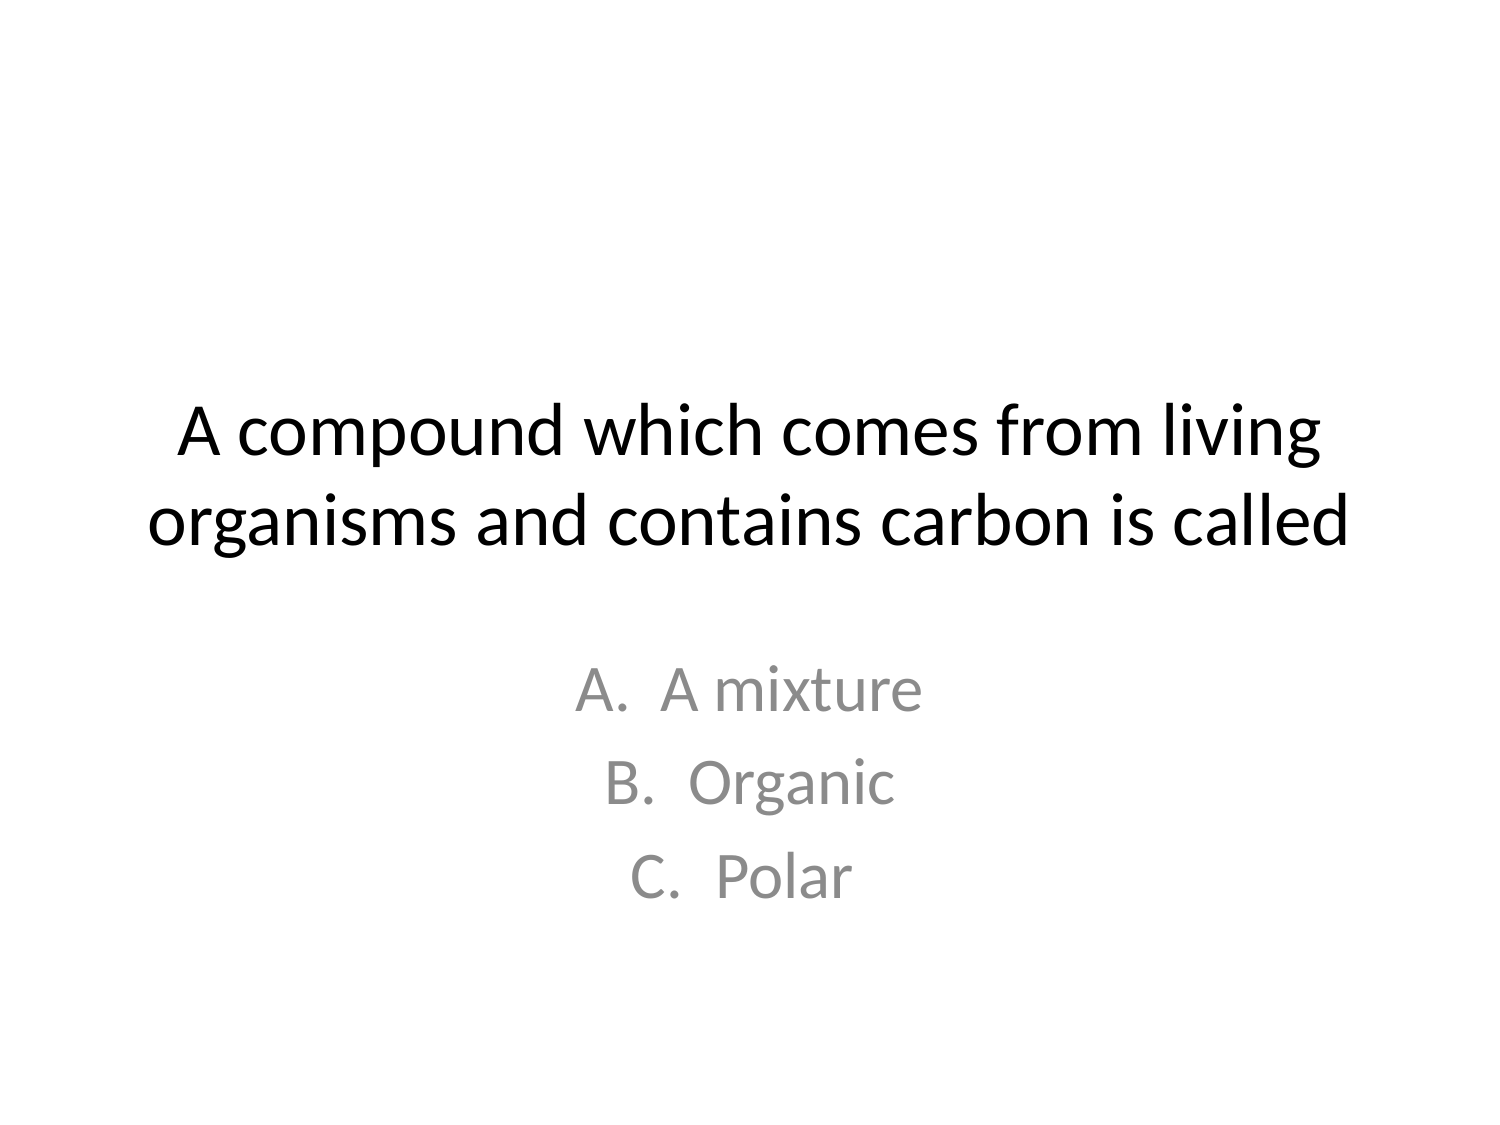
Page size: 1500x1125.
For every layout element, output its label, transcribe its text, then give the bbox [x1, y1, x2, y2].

subtitle A mixture Organic Polar [225, 637, 1275, 925]
title A compound which comes from living organisms and contains carbon is called [112, 349, 1388, 591]
